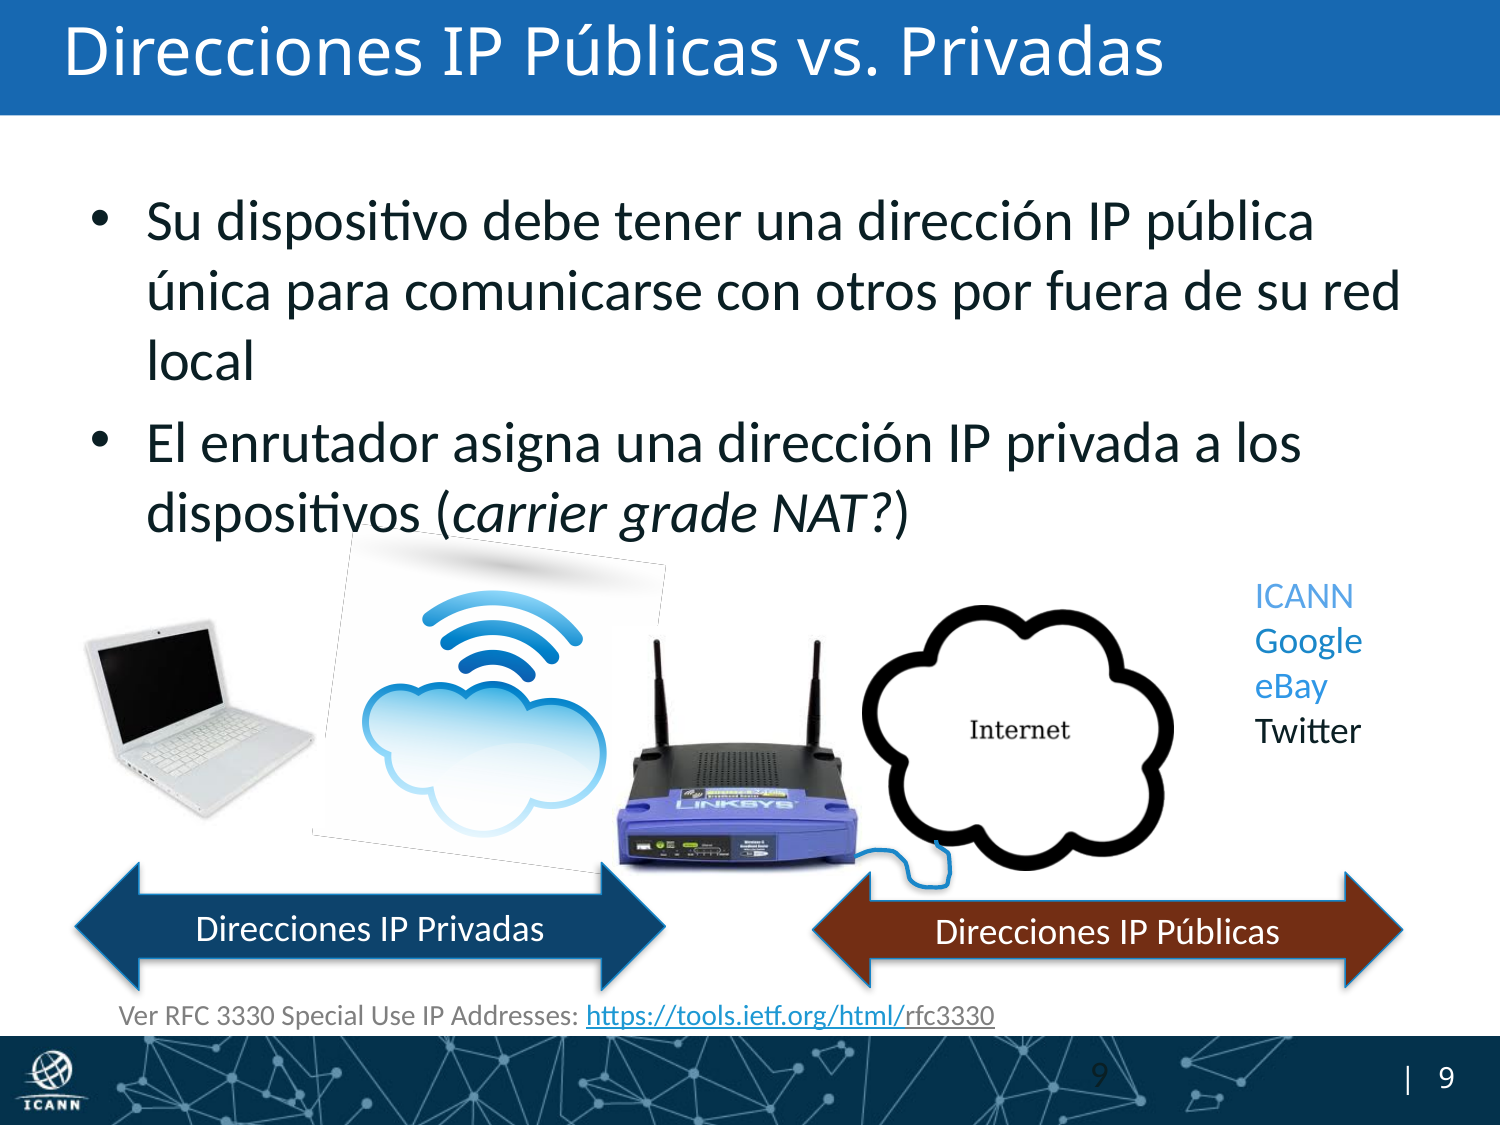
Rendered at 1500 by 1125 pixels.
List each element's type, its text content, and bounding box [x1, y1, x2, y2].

text_box ICANN Google eBay Twitter [1240, 564, 1378, 759]
text_box 9 [1074, 1042, 1425, 1103]
text_box Direcciones IP Privadas [74, 861, 666, 988]
title Direcciones IP Públicas vs. Privadas [0, 0, 1500, 116]
text_box Su dispositivo debe tener una dirección IP pública única para comunicarse con otros por fuera de su red local El enrutador asigna una dirección IP privada a los dispositivos (carrier grade NAT?) [74, 174, 1425, 918]
text_box Direcciones IP Públicas [811, 871, 1404, 989]
text_box Ver RFC 3330 Special Use IP Addresses: https://tools.ietf.org/html/rfc3330 [103, 988, 1017, 1039]
picture [331, 542, 1174, 877]
picture [0, 1036, 1500, 1125]
picture [74, 608, 326, 829]
text_box [907, 879, 951, 890]
